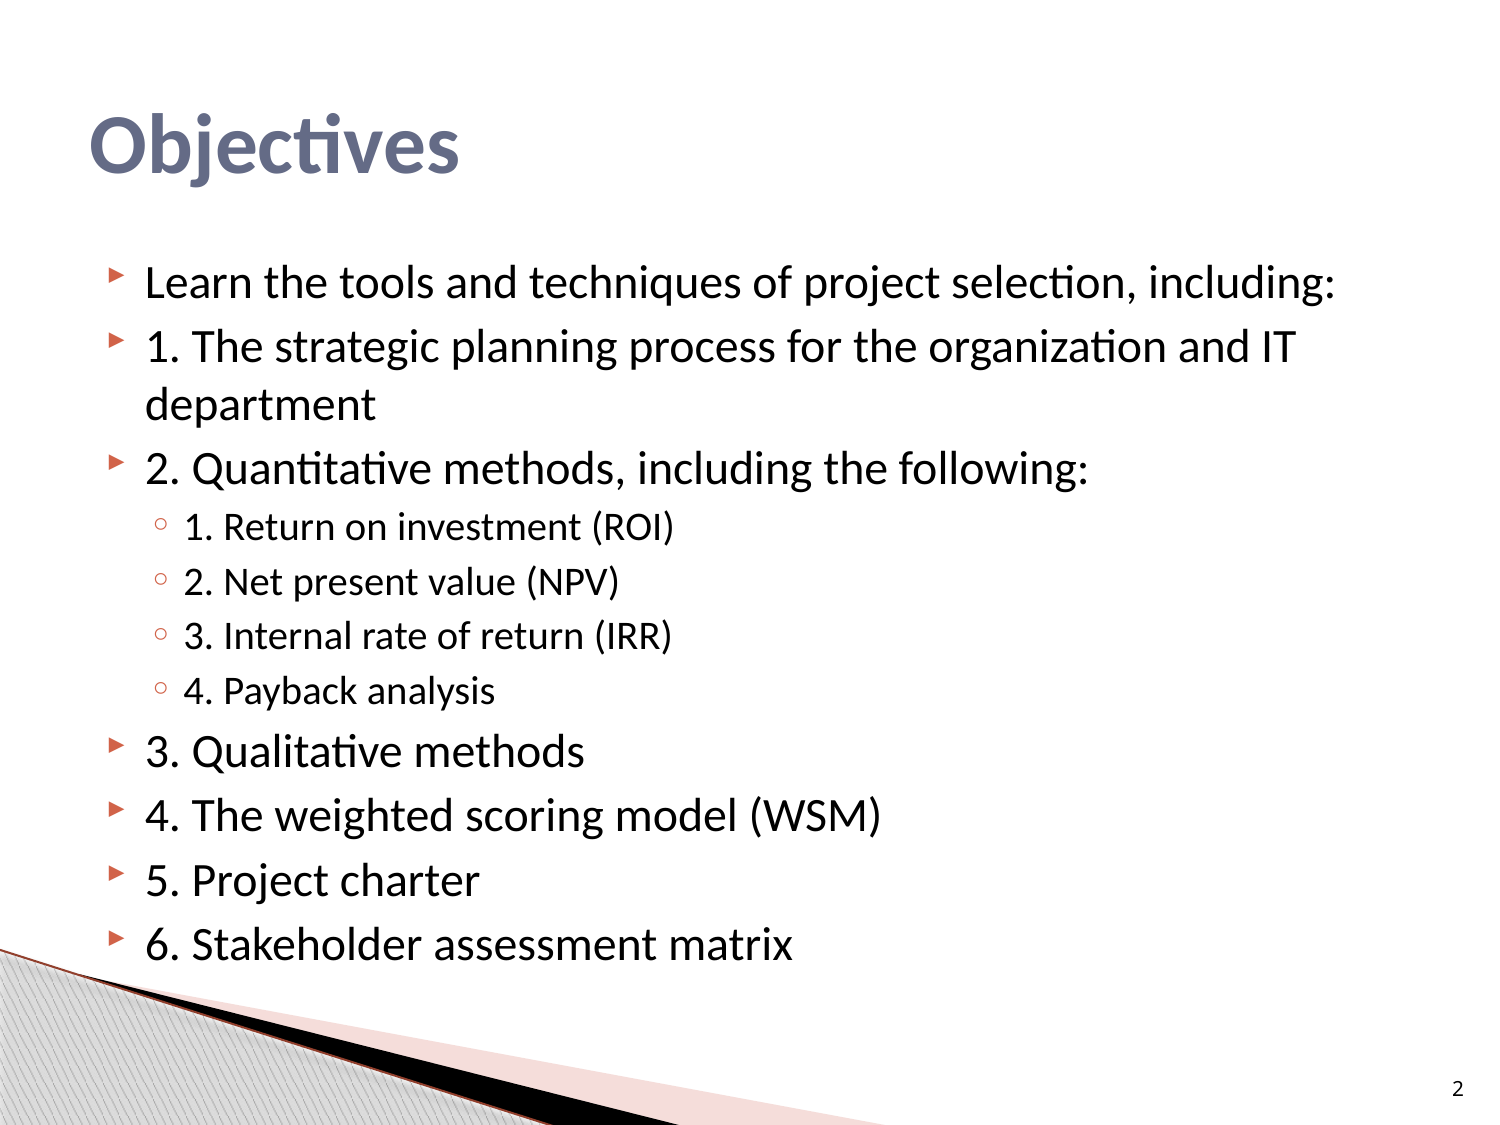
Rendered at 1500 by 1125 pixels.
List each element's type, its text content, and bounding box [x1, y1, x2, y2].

list Learn the tools and techniques of project selection, including: 1. The strategic planning process for the organization and IT department 2. Quantitative methods, including the following: 1. Return on investment (ROI) 2. Net present value (NPV) 3. Internal rate of return (IRR) 4. Payback analysis 3. Qualitative methods 4. The weighted scoring model (WSM) 5. Project charter 6. Stakeholder assessment matrix [75, 243, 1425, 986]
slide_number 2 [1418, 1051, 1479, 1112]
title Objectives [75, 45, 1425, 233]
